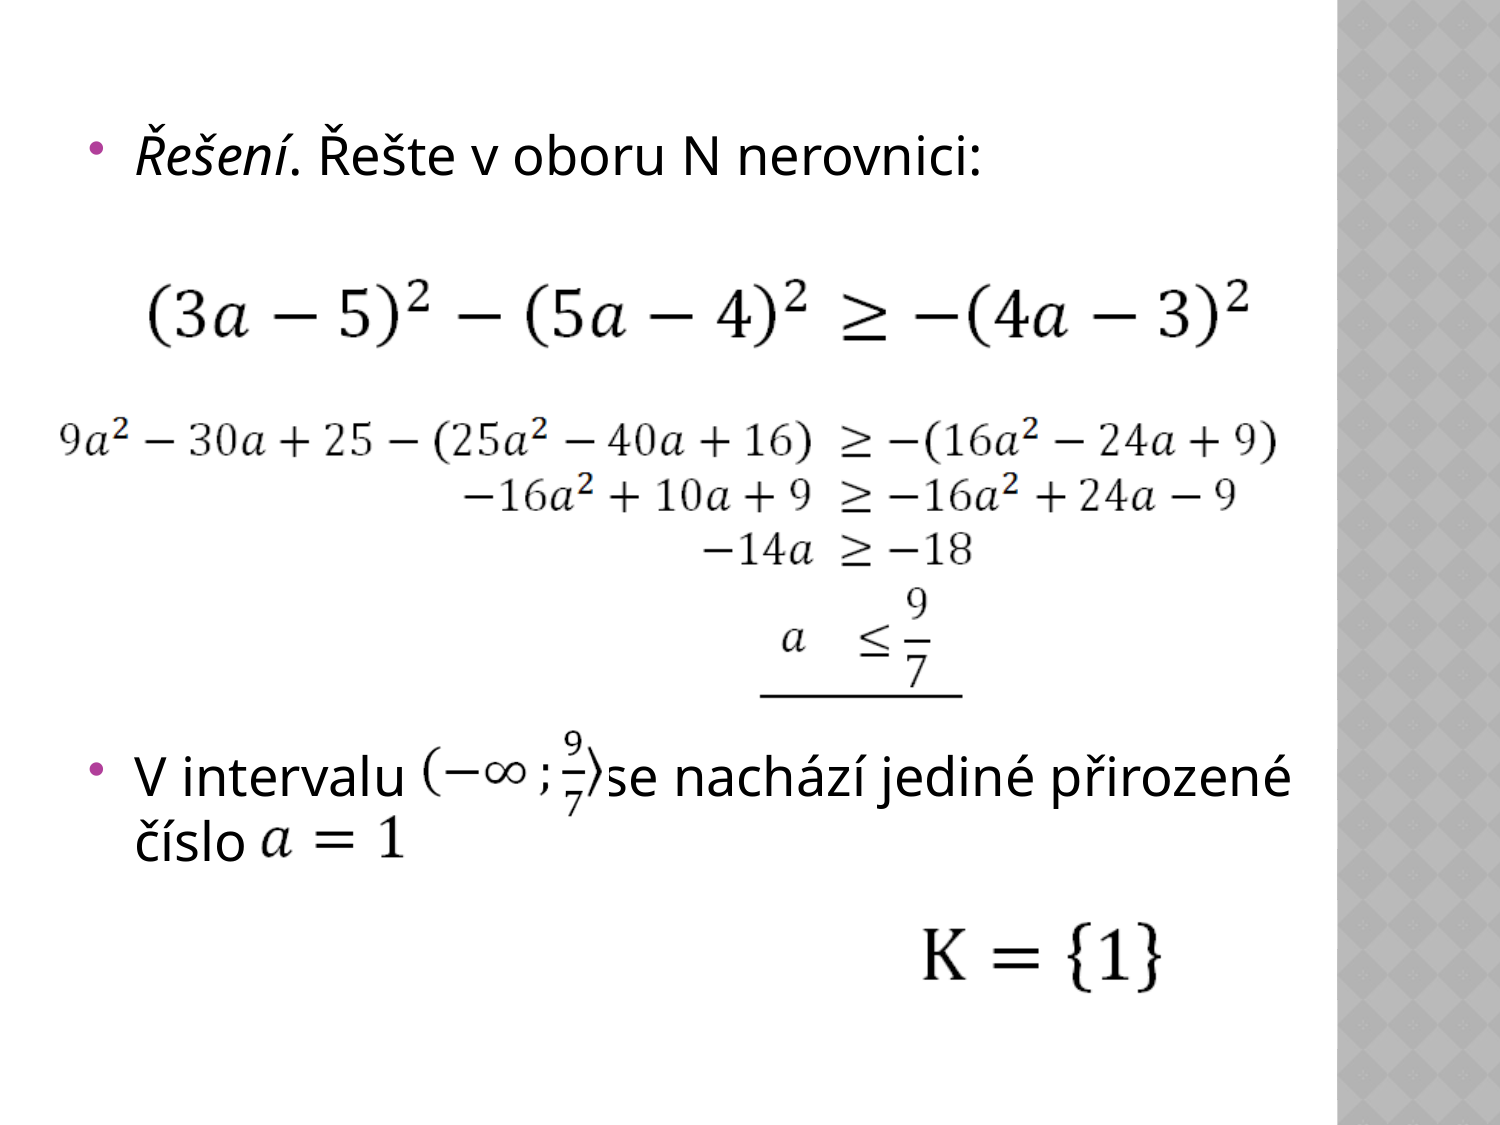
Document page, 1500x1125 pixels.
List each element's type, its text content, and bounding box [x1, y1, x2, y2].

list Řešení. Řešte v oboru N nerovnici: V intervalu se nachází jediné přirozené číslo . [75, 113, 1365, 1059]
picture [247, 805, 414, 867]
picture [418, 727, 609, 820]
picture [52, 266, 1288, 712]
picture [915, 916, 1166, 1004]
